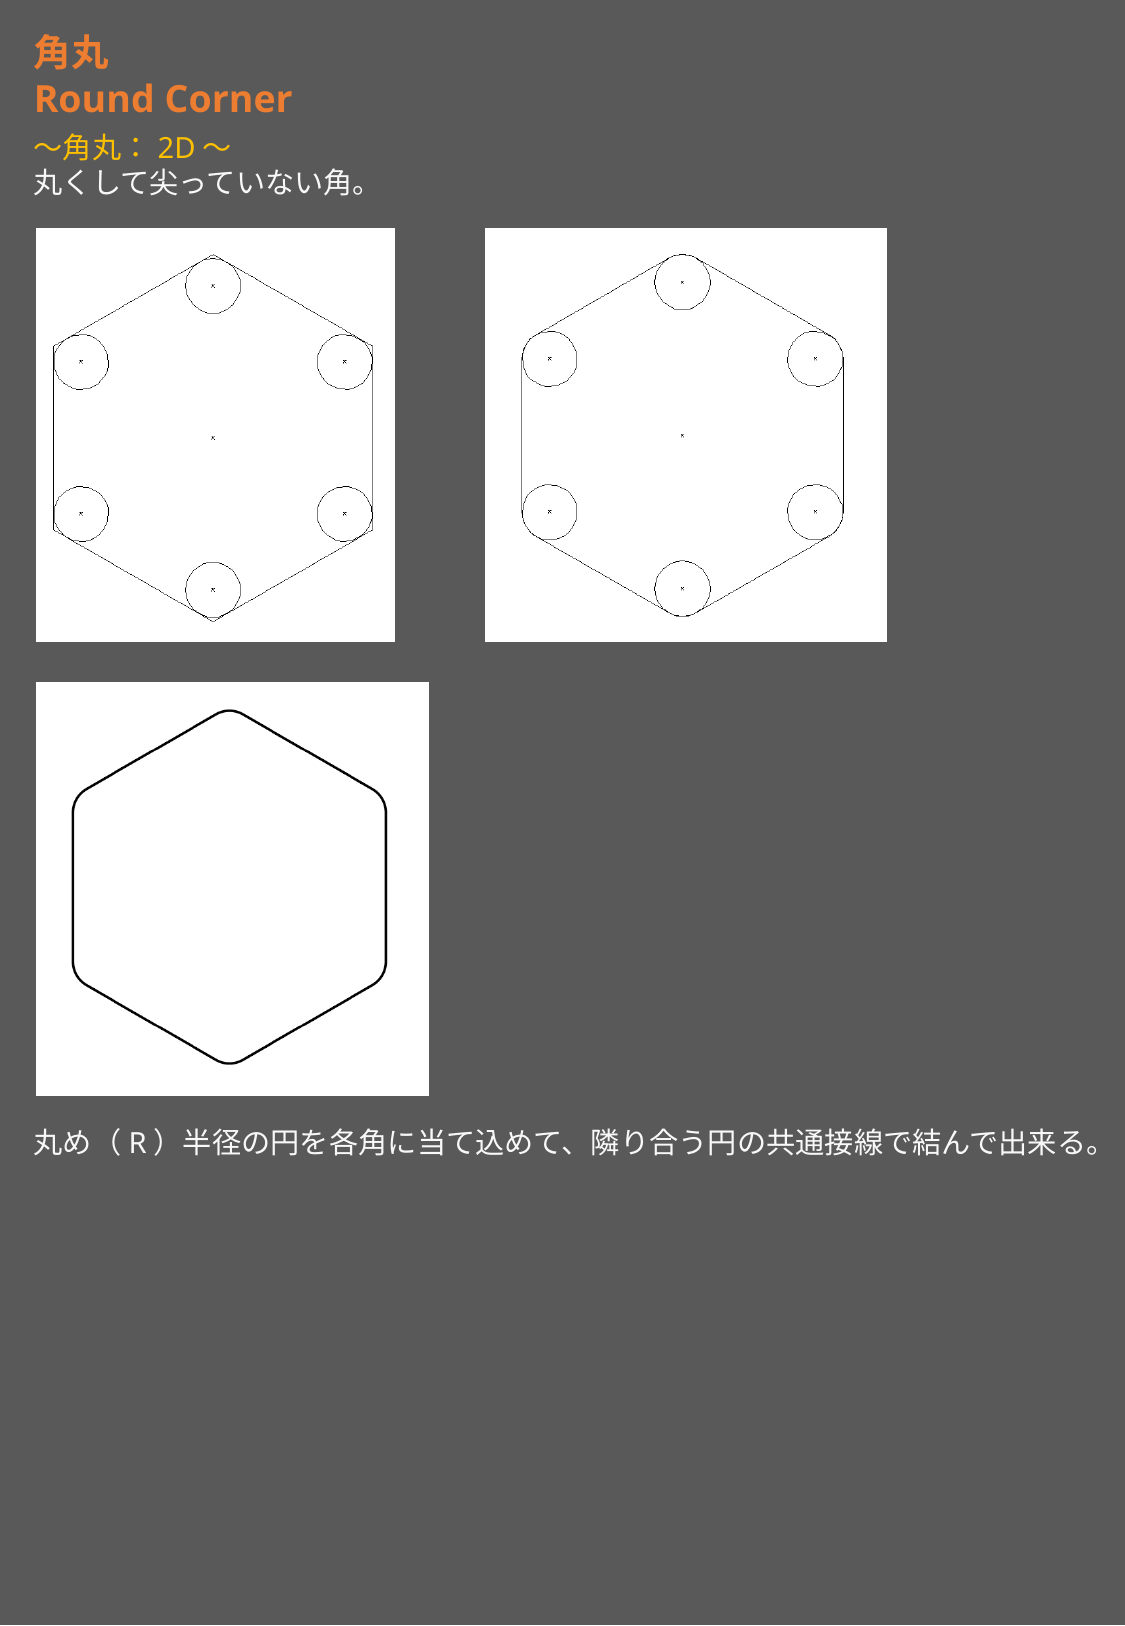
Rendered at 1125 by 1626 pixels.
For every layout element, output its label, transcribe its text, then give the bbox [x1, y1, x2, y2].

picture [36, 681, 430, 1097]
picture [36, 228, 396, 643]
text_box 角丸 Round Corner [19, 21, 1125, 122]
text_box 丸め（R）半径の円を各角に当て込めて、隣り合う円の共通接線で結んで出来る。 [19, 1117, 1125, 1167]
text_box ～角丸：2D～ 丸くして尖っていない角。 [19, 122, 1125, 207]
picture [485, 228, 888, 643]
